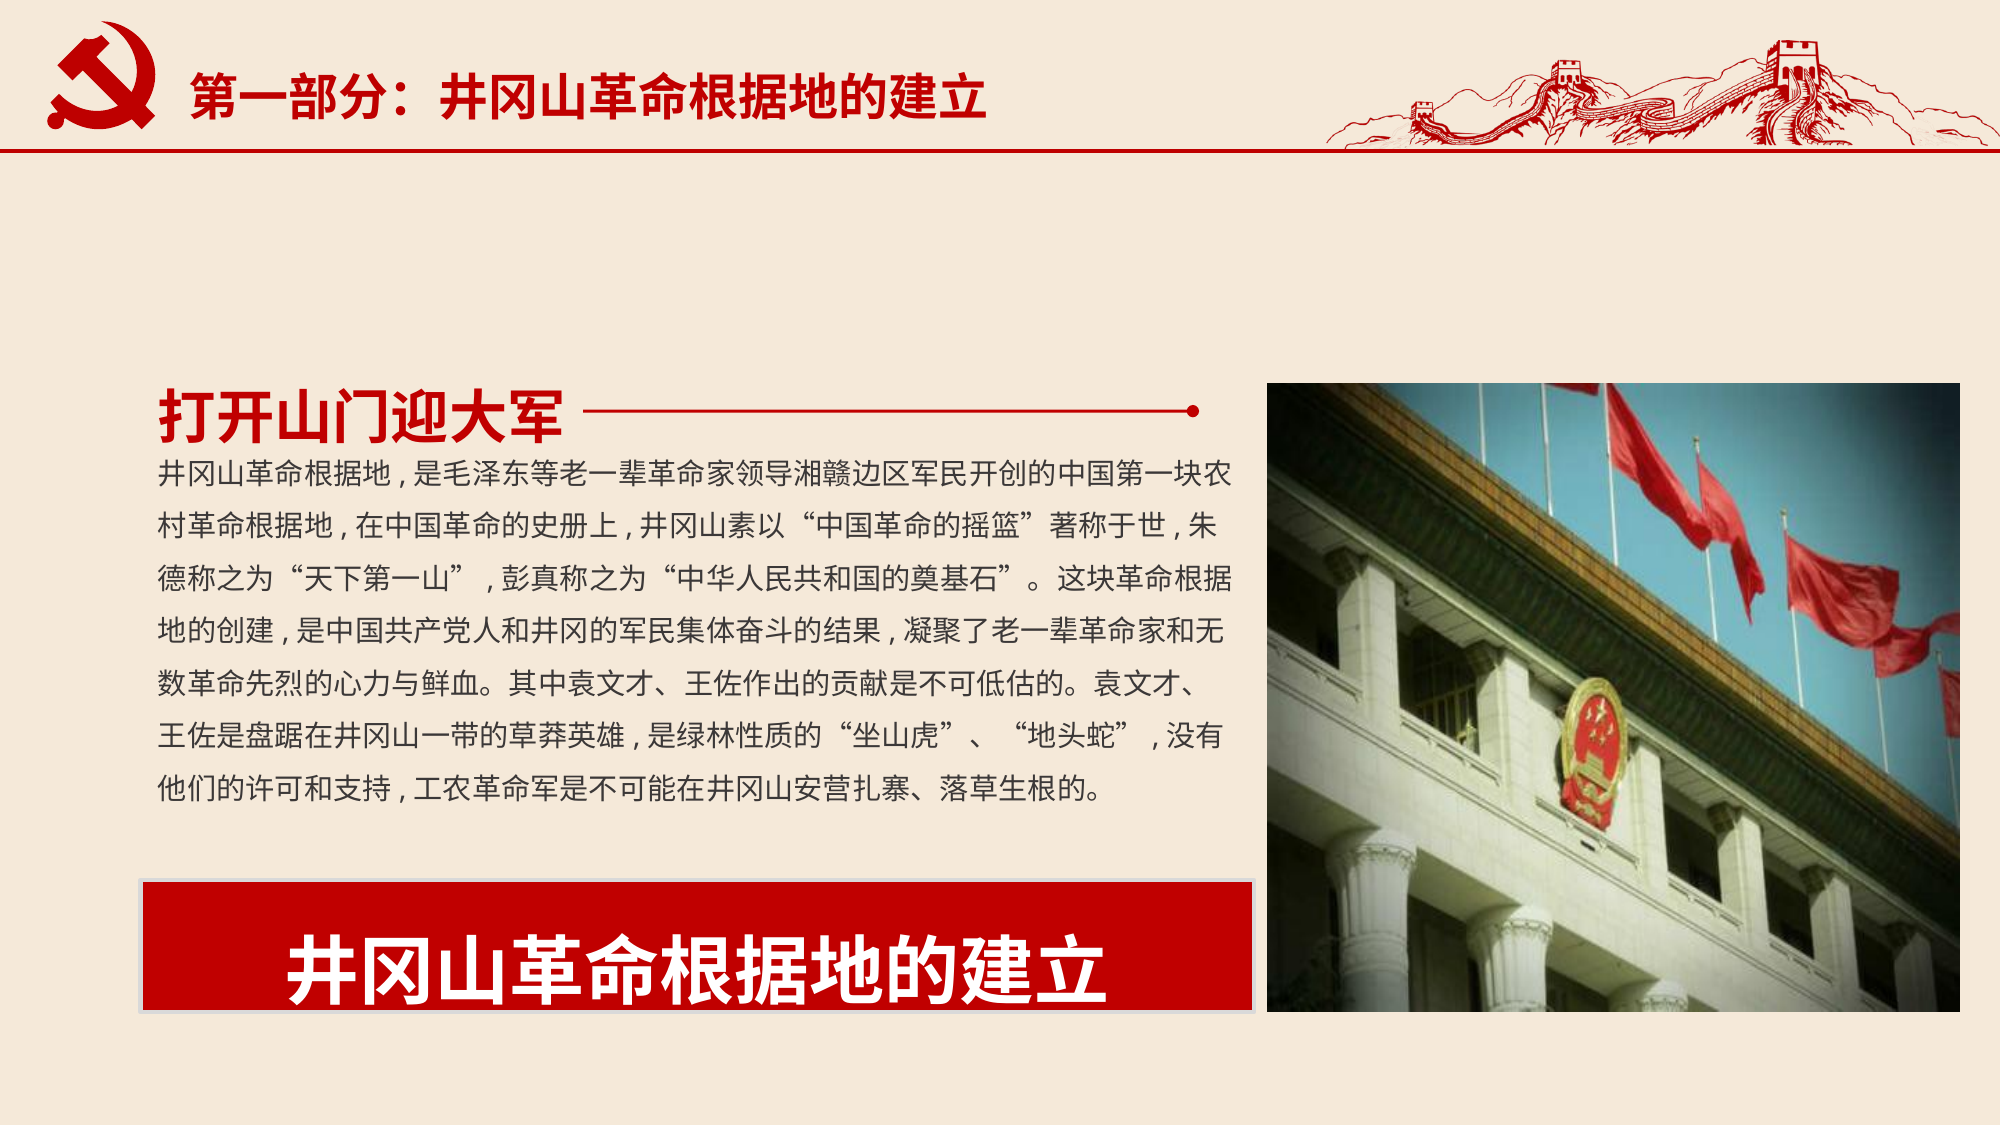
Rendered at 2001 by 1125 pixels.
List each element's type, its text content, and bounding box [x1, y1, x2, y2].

text_box 井冈山革命根据地,是毛泽东等老一辈革命家领导湘赣边区军民开创的中国第一块农村革命根据地,在中国革命的史册上,井冈山素以“中国革命的摇篮”著称于世,朱德称之为“天下第一山”,彭真称之为“中华人民共和国的奠基石”。这块革命根据地的创建,是中国共产党人和井冈的军民集体奋斗的结果,凝聚了老一辈革命家和无数革命先烈的心力与鲜血。其中袁文才、王佐作出的贡献是不可低估的。袁文才、王佐是盘踞在井冈山一带的草莽英雄,是绿林性质的“坐山虎”、“地头蛇”,没有他们的许可和支持,工农革命军是不可能在井冈山安营扎寨、落草生根的。 [140, 429, 1254, 814]
text_box 第一部分：井冈山革命根据地的建立 [173, 57, 1038, 133]
picture [1267, 383, 1960, 1013]
picture [1326, 40, 2000, 151]
text_box 打开山门迎大军 [143, 338, 581, 429]
text_box [583, 404, 1200, 418]
text_box [47, 21, 156, 130]
text_box 井冈山革命根据地的建立 [140, 879, 1255, 1013]
